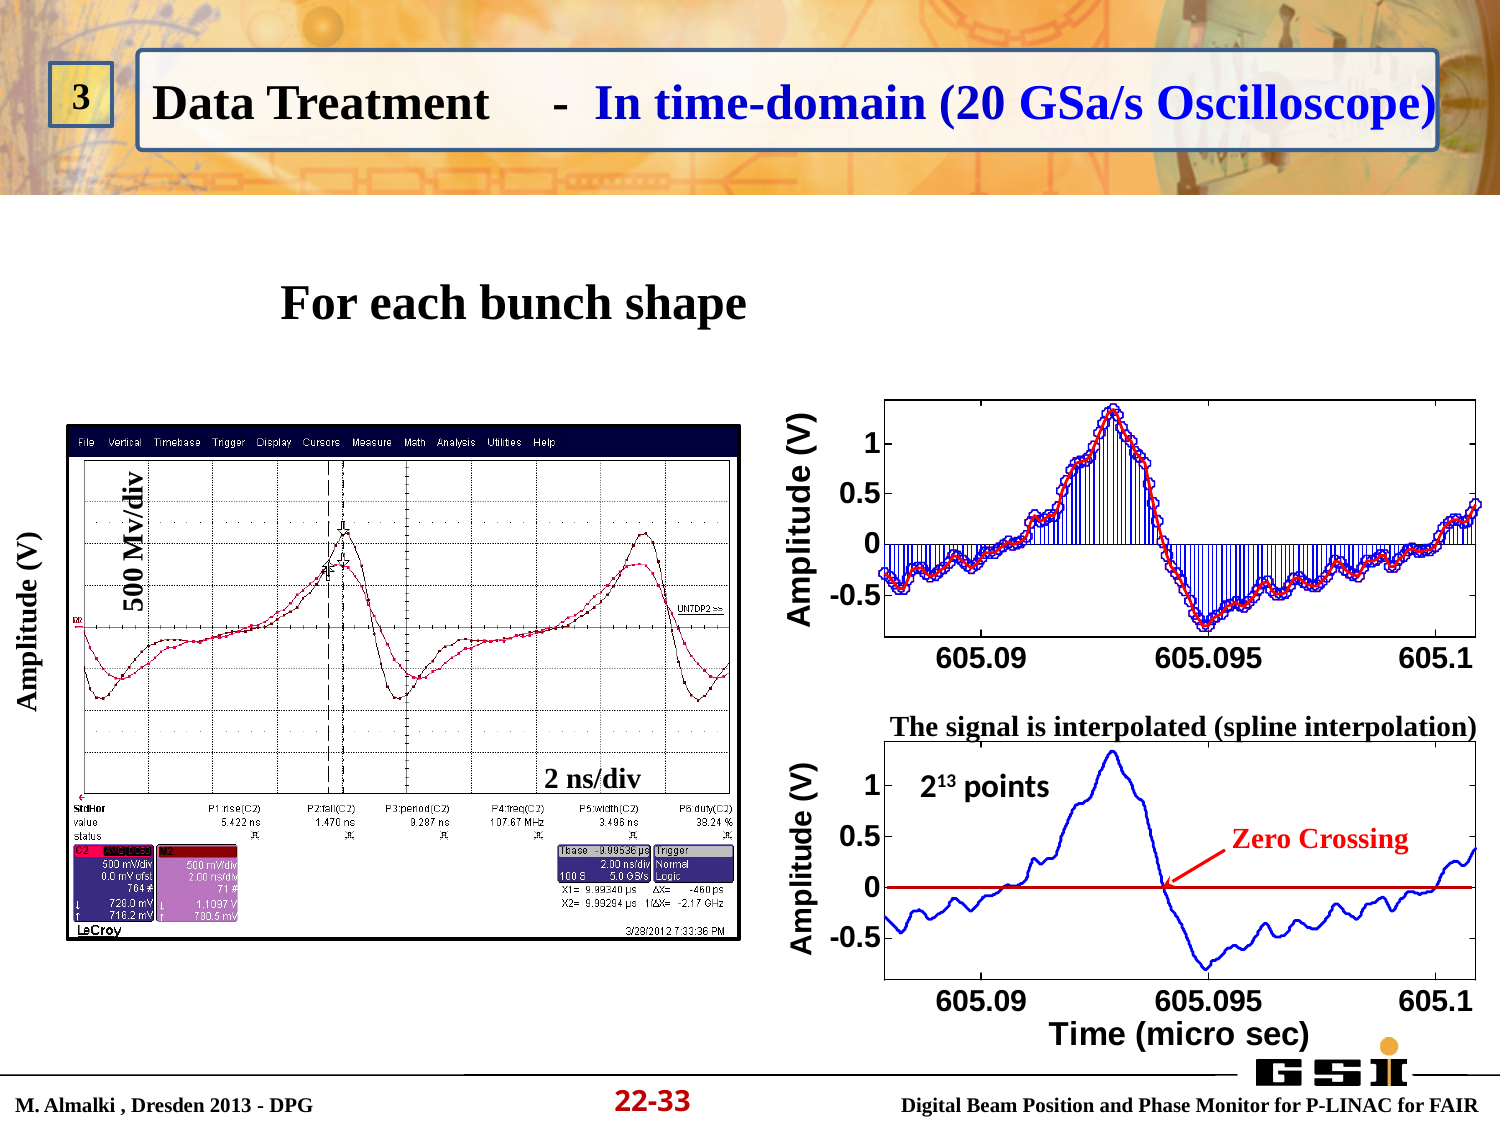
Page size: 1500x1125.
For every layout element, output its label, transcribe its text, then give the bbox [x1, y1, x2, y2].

picture [786, 387, 1488, 1063]
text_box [1162, 849, 1226, 888]
picture [68, 427, 738, 938]
text_box M. Almalki , Dresden 2013 - DPG Digital Beam Position and Phase Monitor for P-LINAC for FAIR [0, 1092, 1494, 1125]
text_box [0, 0, 1500, 1086]
